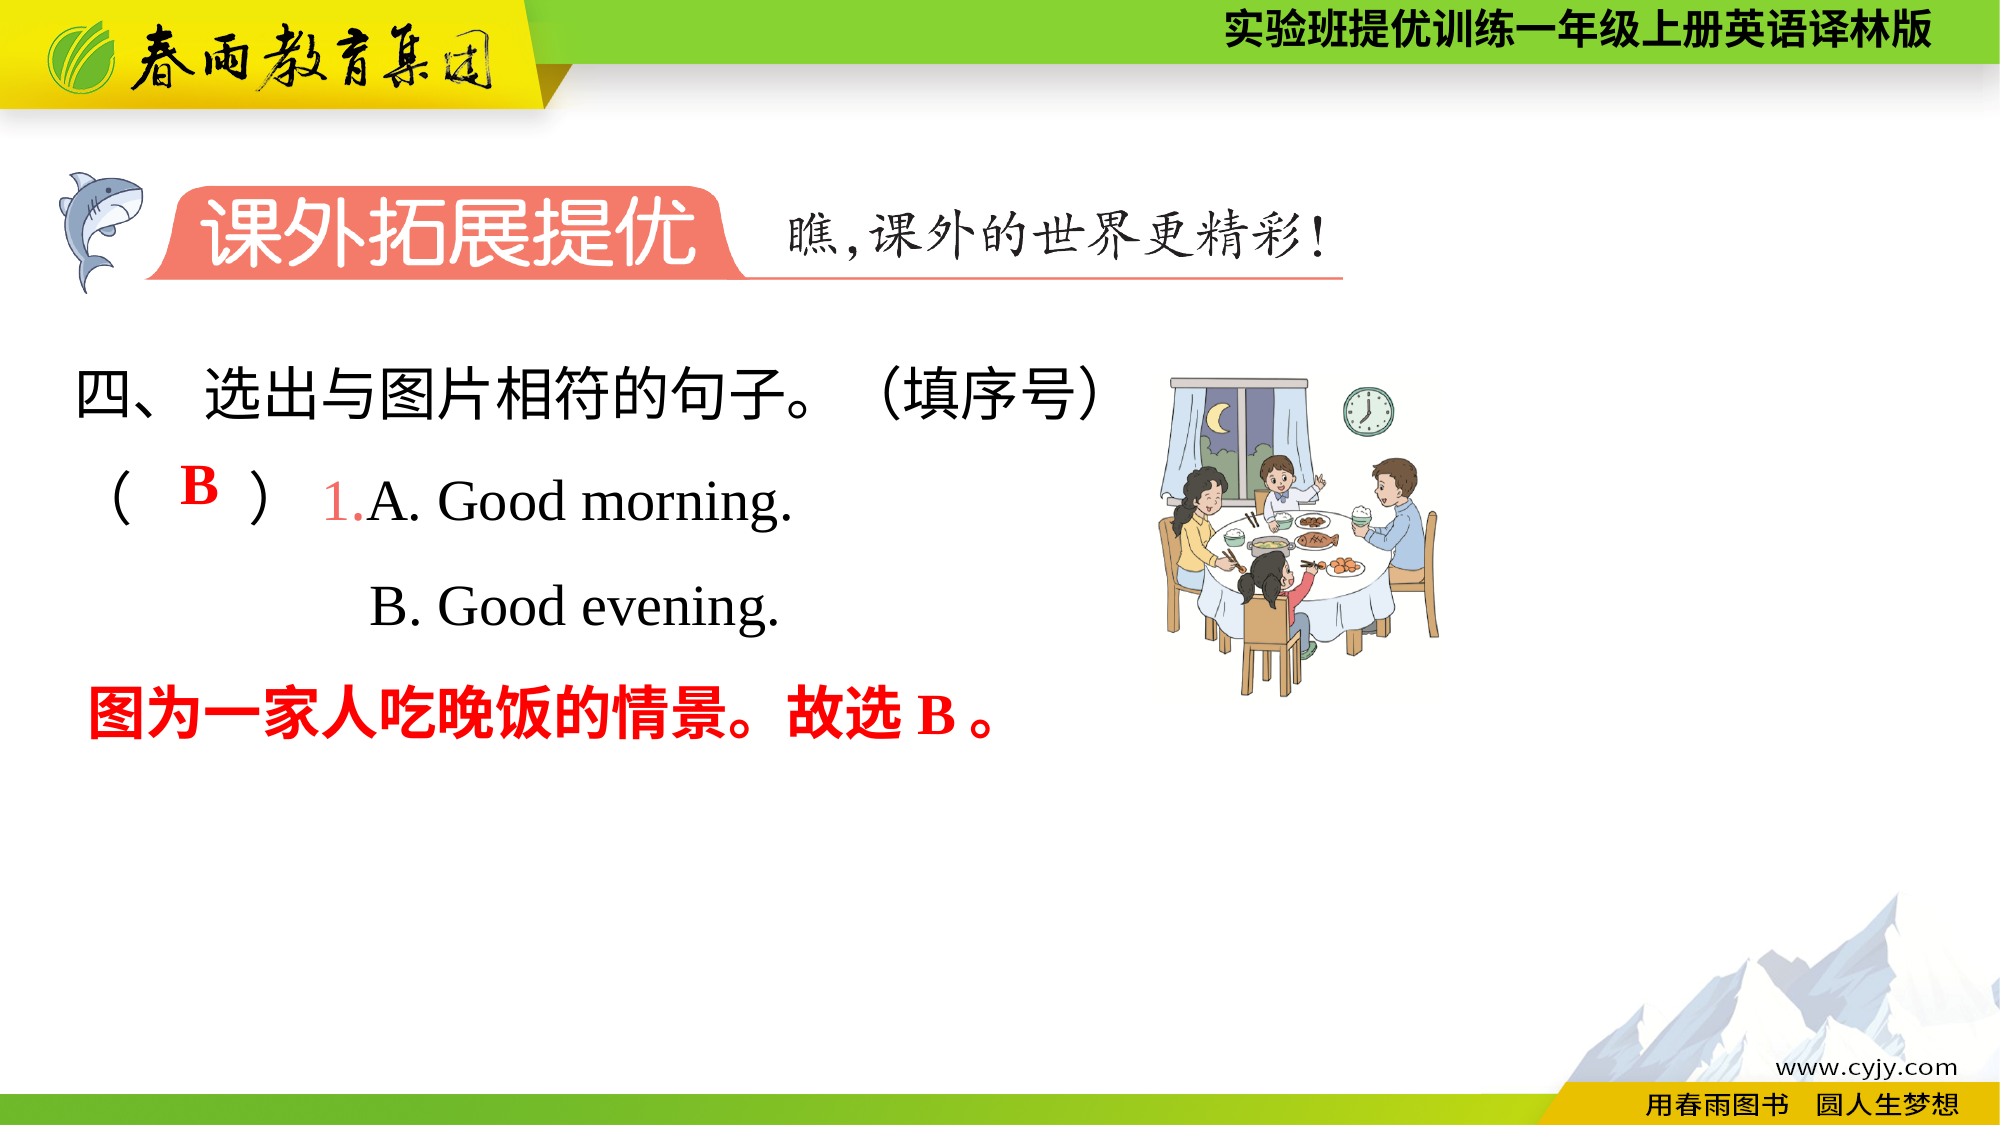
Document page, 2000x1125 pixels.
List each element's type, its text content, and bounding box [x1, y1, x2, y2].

list 四、 选出与图片相符的句子。（填序号） （ ）1.A. Good morning. B. Good evening. [59, 314, 1944, 635]
picture [0, 0, 2000, 1125]
text_box 图为一家人吃晚饭的情景。故选B。 [72, 633, 1957, 754]
text_box B [165, 438, 235, 524]
